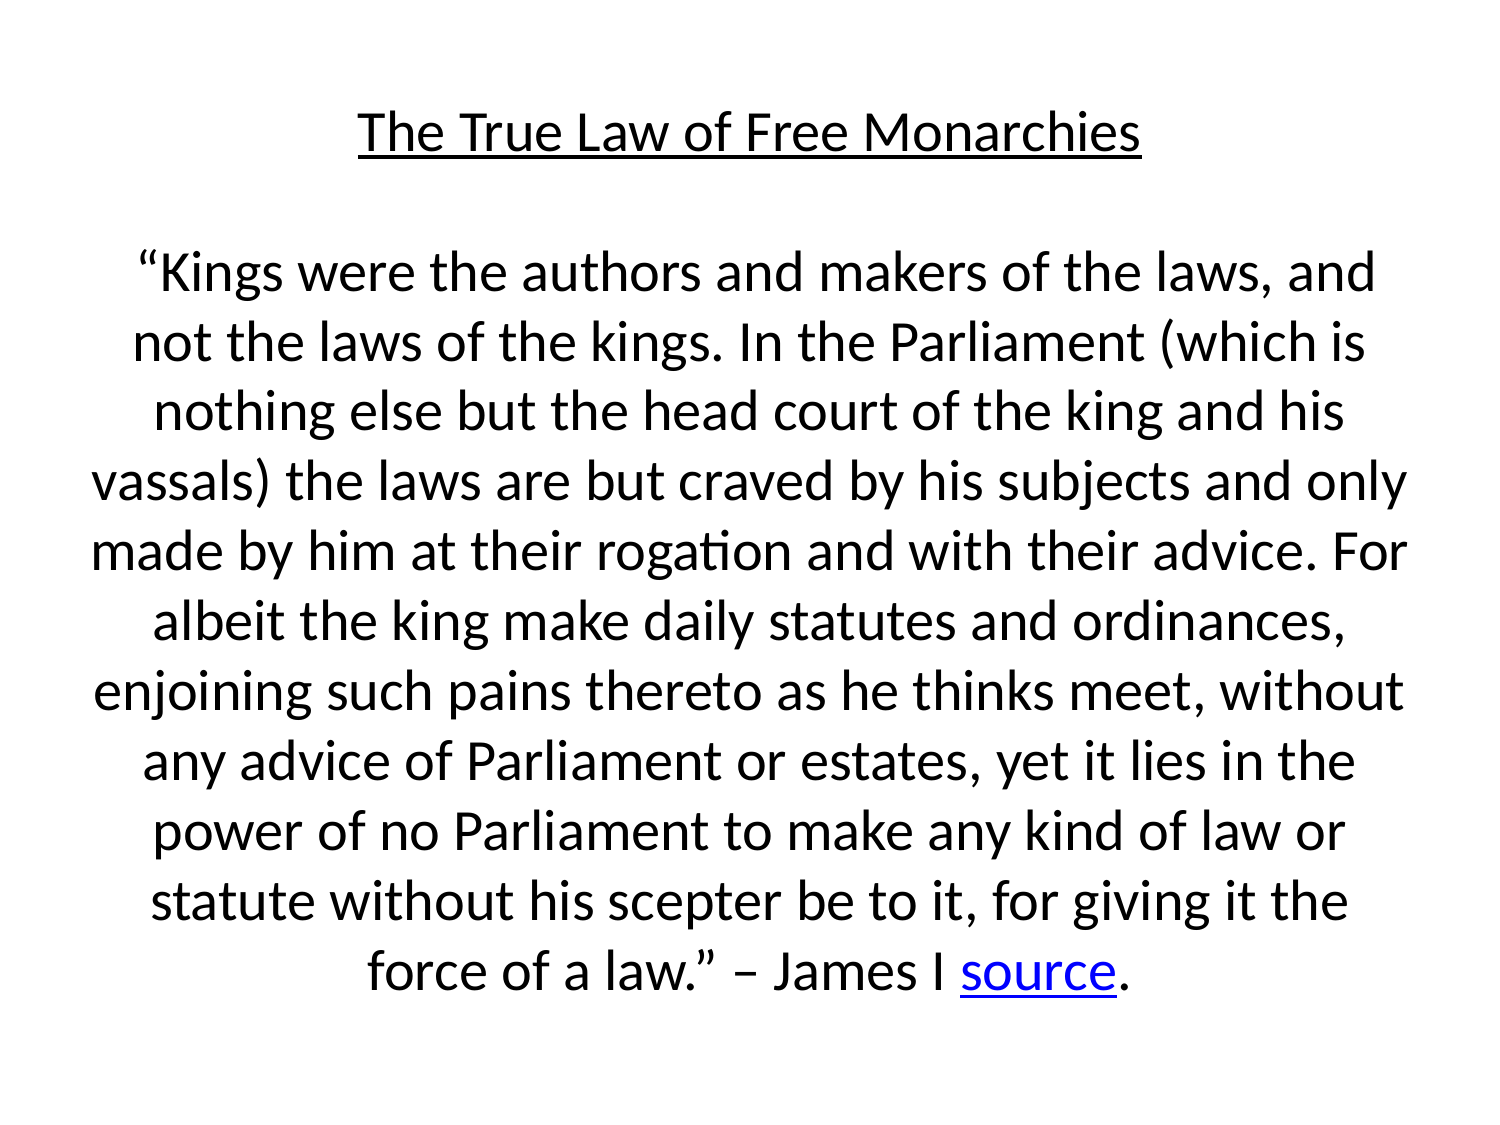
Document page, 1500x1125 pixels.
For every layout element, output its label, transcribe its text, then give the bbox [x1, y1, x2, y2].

title The True Law of Free Monarchies “Kings were the authors and makers of the laws, and not the laws of the kings. In the Parliament (which is nothing else but the head court of the king and his vassals) the laws are but craved by his subjects and only made by him at their rogation and with their advice. For albeit the king make daily statutes and ordinances, enjoining such pains thereto as he thinks meet, without any advice of Parliament or estates, yet it lies in the power of no Parliament to make any kind of law or statute without his scepter be to it, for giving it the force of a law.” – James I source. [74, 44, 1426, 1051]
